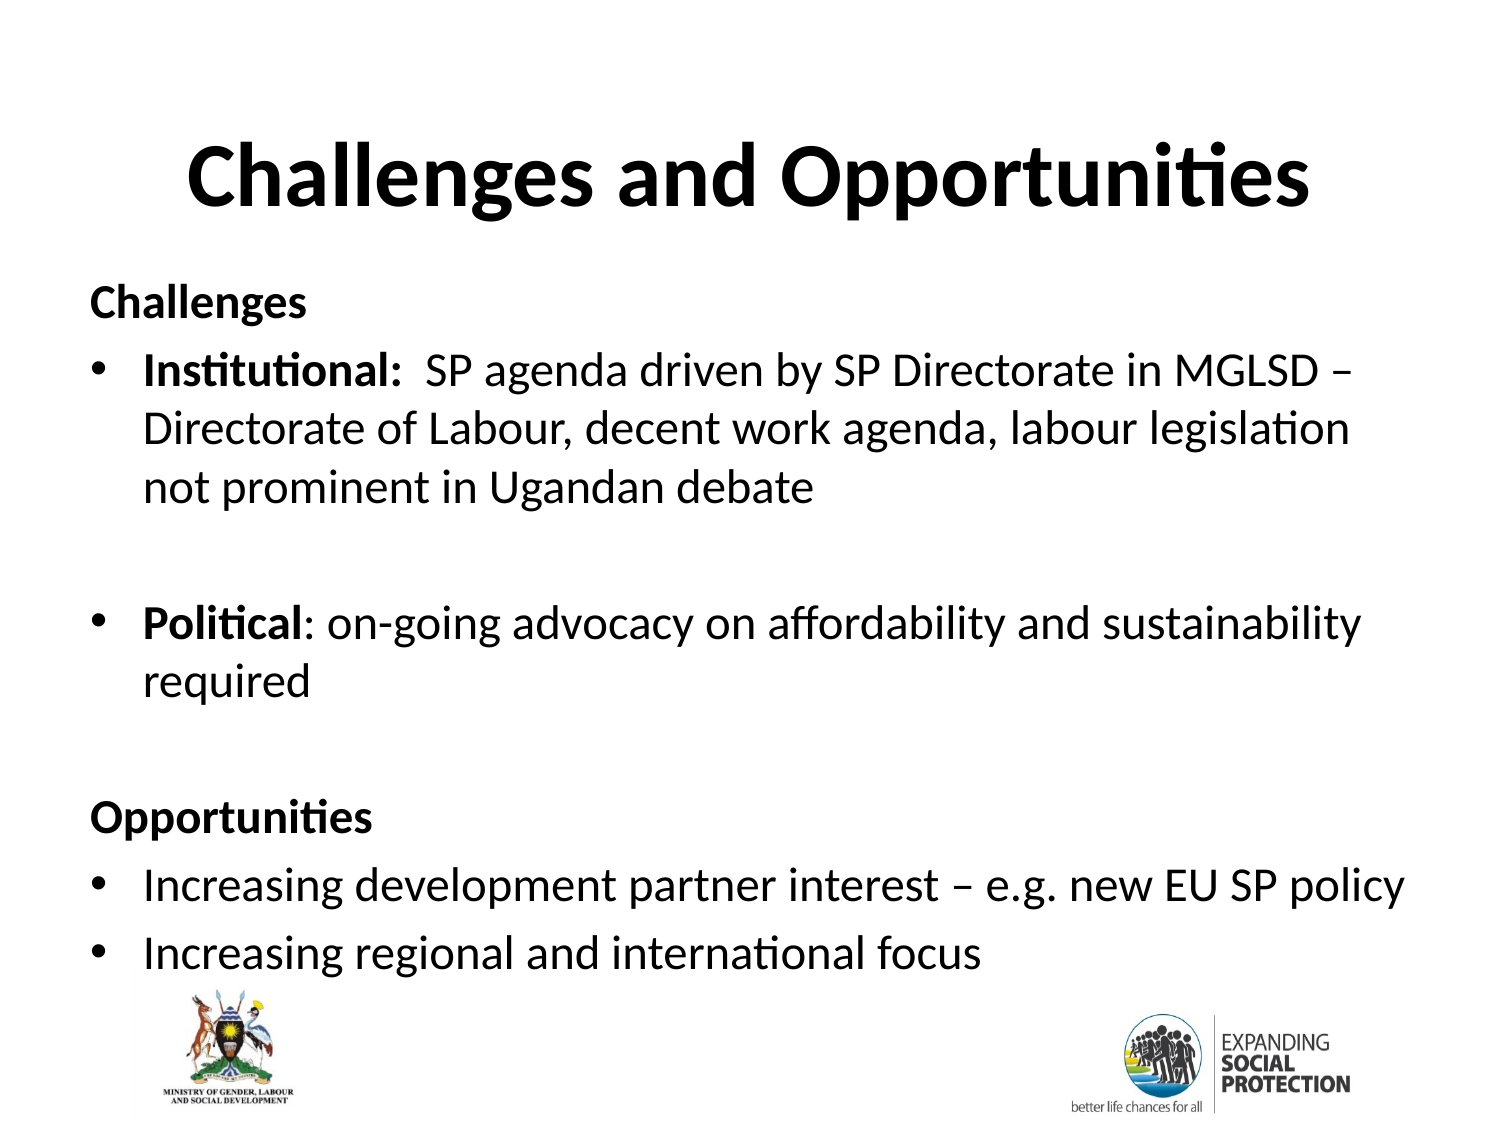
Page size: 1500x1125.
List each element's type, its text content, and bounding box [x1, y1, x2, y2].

picture [1068, 1011, 1353, 1116]
title Challenges and Opportunities [75, 45, 1425, 233]
picture [135, 1005, 323, 1118]
list Challenges Institutional: SP agenda driven by SP Directorate in MGLSD – Directorate of Labour, decent work agenda, labour legislation not prominent in Ugandan debate Political: on-going advocacy on affordability and sustainability required Opportunities Increasing development partner interest – e.g. new EU SP policy Increasing regional and international focus [75, 262, 1425, 1005]
